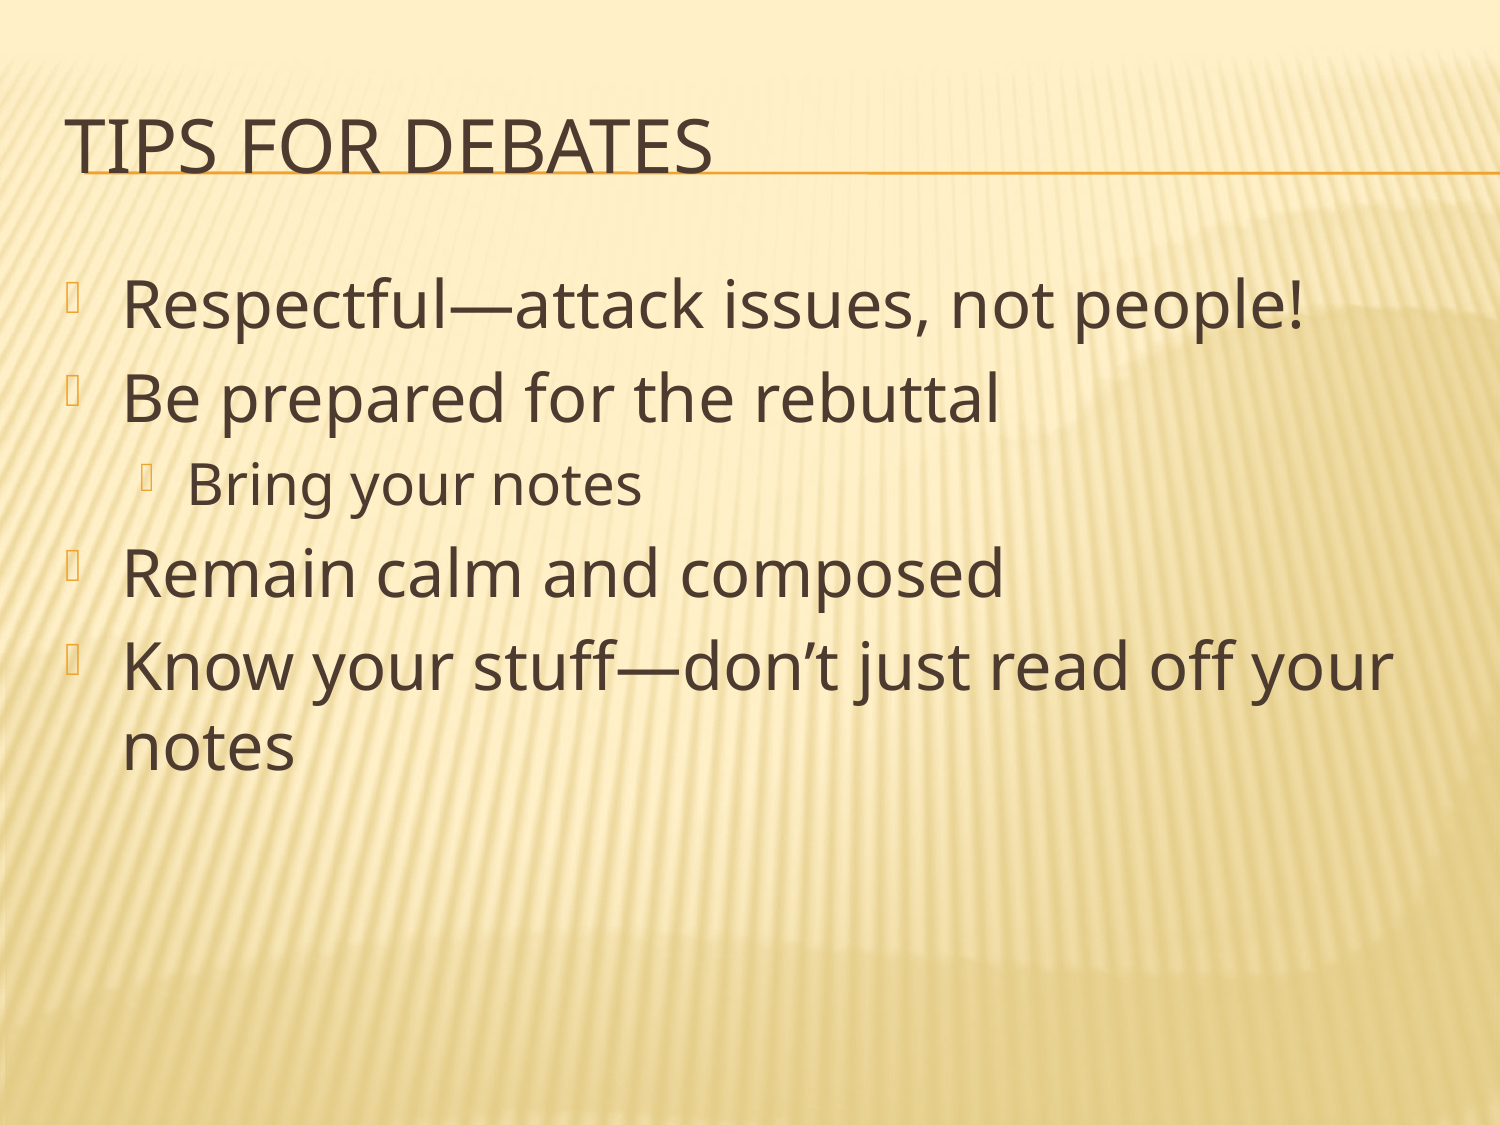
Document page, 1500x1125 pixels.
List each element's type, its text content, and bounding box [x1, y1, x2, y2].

list Respectful—attack issues, not people! Be prepared for the rebuttal Bring your notes Remain calm and composed Know your stuff—don’t just read off your notes [50, 254, 1475, 998]
title Tips for debates [50, 75, 1475, 213]
